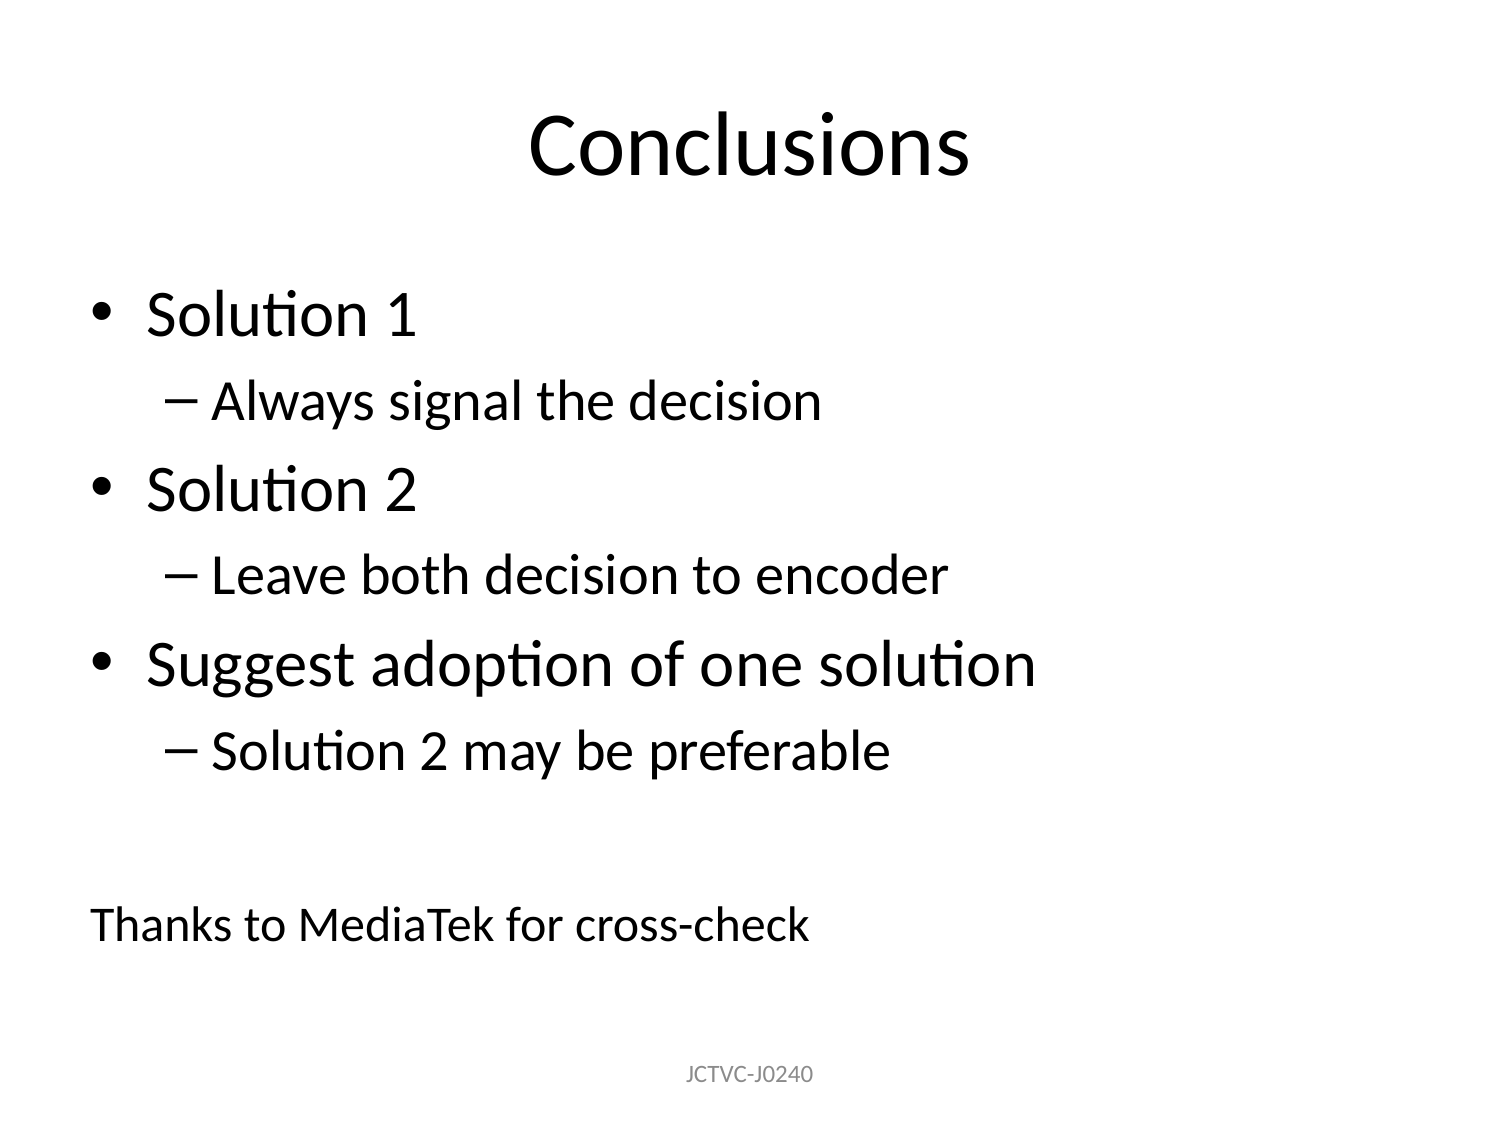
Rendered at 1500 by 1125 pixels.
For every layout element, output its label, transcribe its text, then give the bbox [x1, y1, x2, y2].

list Solution 1 Always signal the decision Solution 2 Leave both decision to encoder Suggest adoption of one solution Solution 2 may be preferable Thanks to MediaTek for cross-check [75, 262, 1425, 1005]
footer JCTVC-J0240 [512, 1042, 988, 1103]
title Conclusions [75, 45, 1425, 233]
